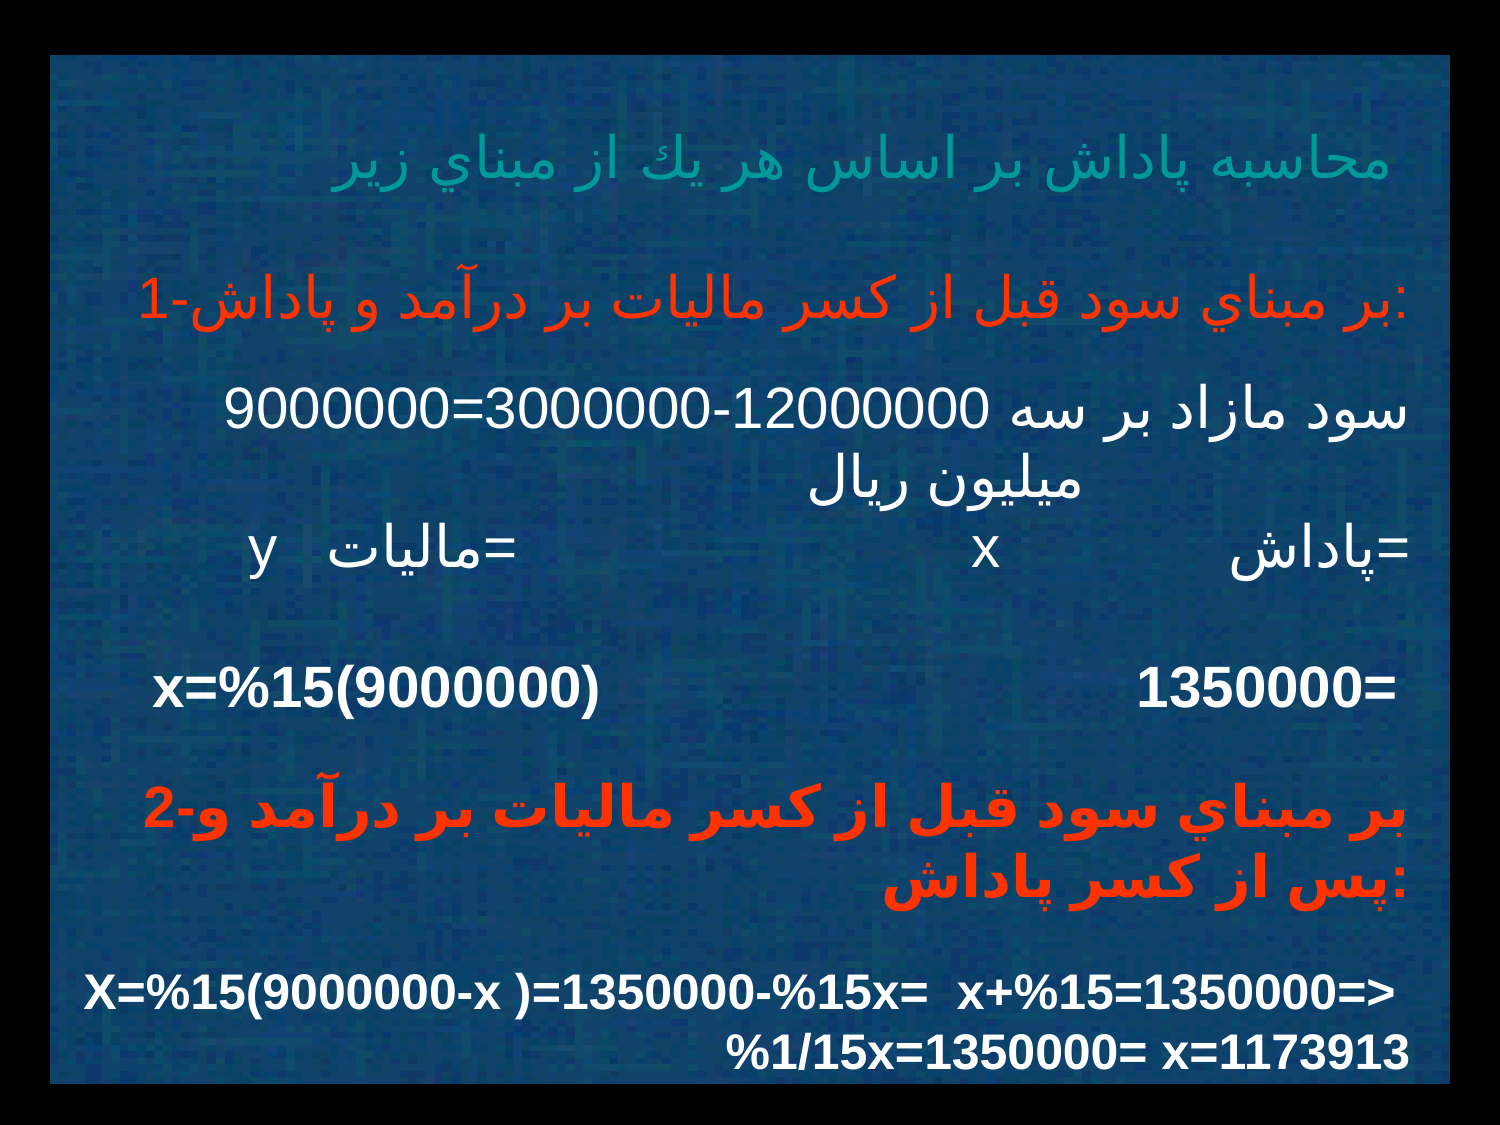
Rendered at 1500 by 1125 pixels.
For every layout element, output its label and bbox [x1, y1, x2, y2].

picture [49, 55, 1451, 1084]
